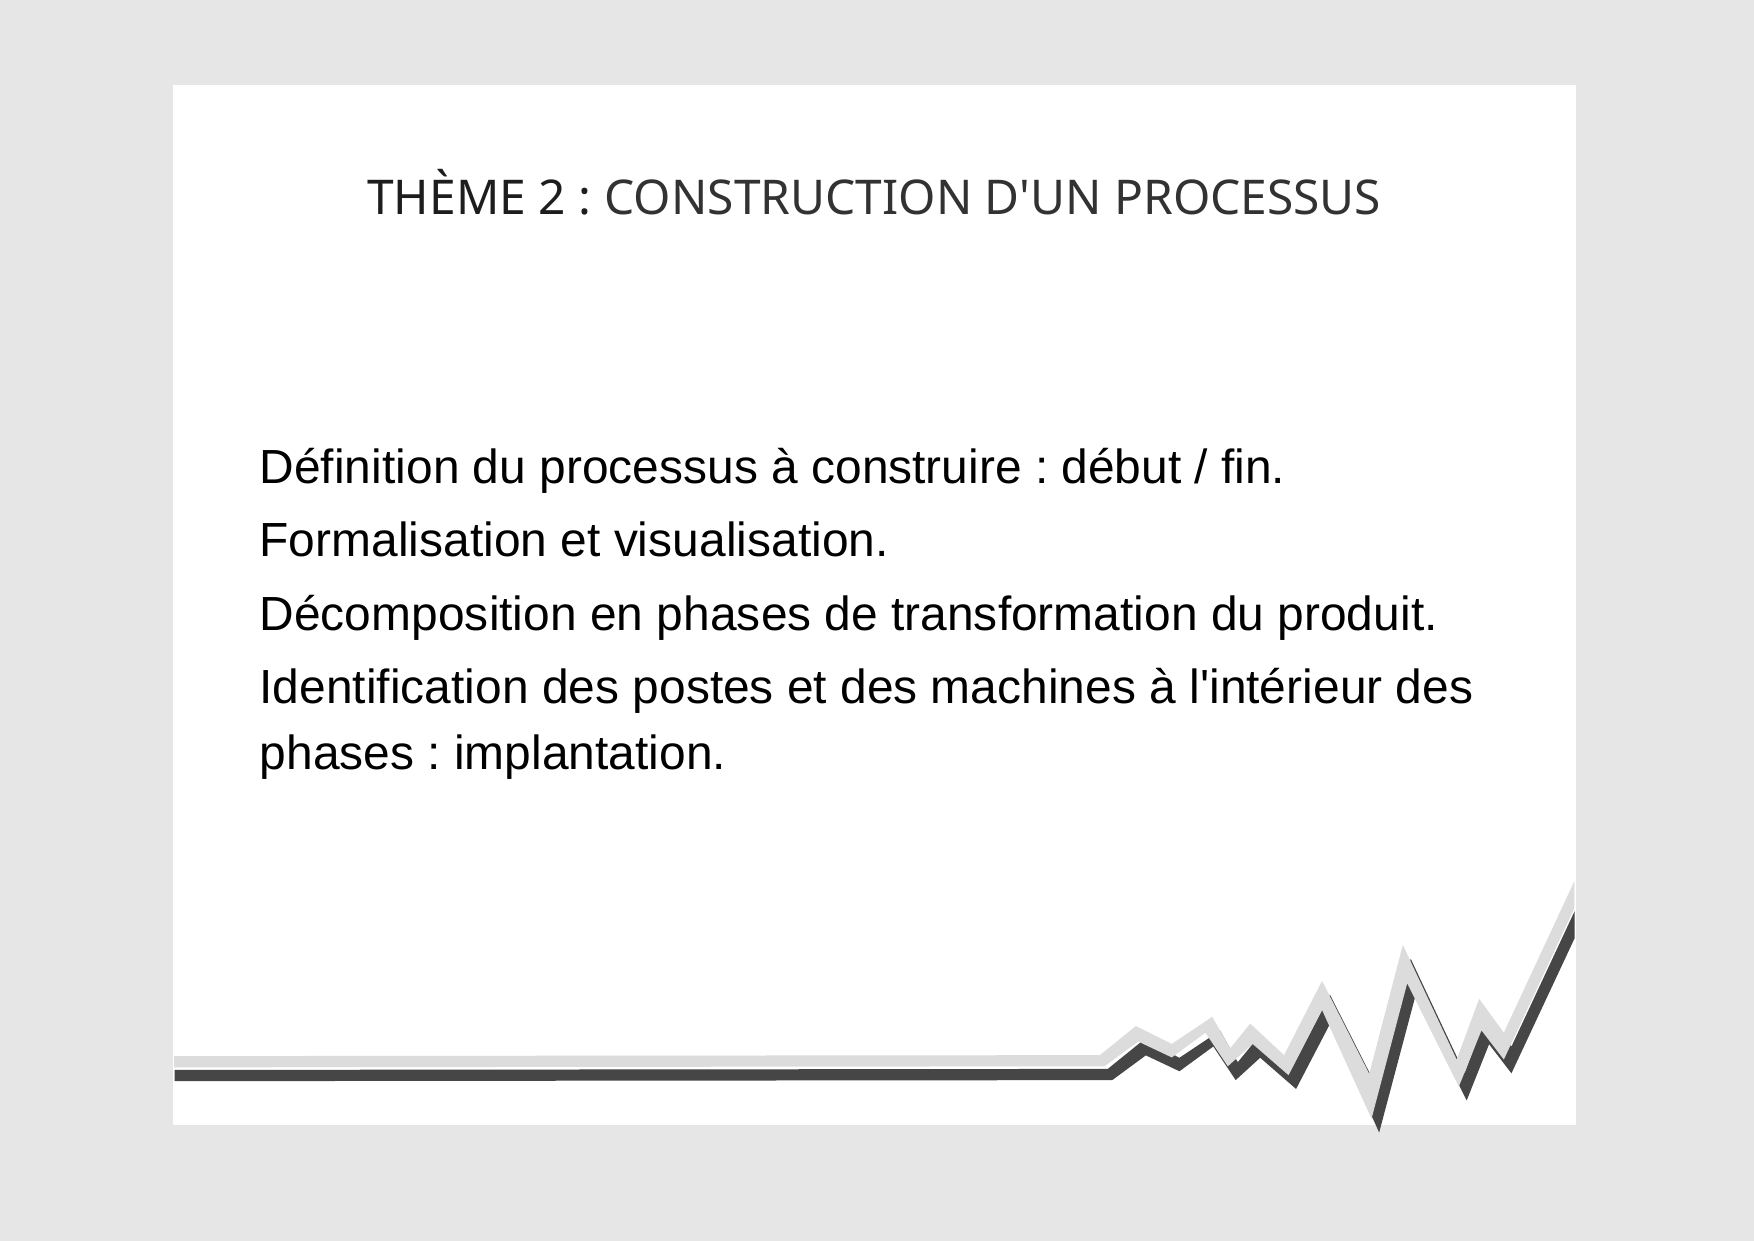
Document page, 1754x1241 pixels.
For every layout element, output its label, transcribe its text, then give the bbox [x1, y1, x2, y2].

text_box [1372, 985, 1415, 1133]
text_box THÈME 2 : CONSTRUCTION D'UN PROCESSUS [175, 158, 1574, 225]
text_box [173, 85, 1575, 1124]
text_box [174, 880, 1575, 1119]
text_box [1459, 911, 1575, 1101]
text_box [174, 1013, 1329, 1089]
text_box Définition du processus à construire : début / fin. Formalisation et visualisation. Décomposition en phases de transformation du produit. Identification des postes et des machines à l'intérieur des phases : implantation. [259, 427, 1499, 780]
